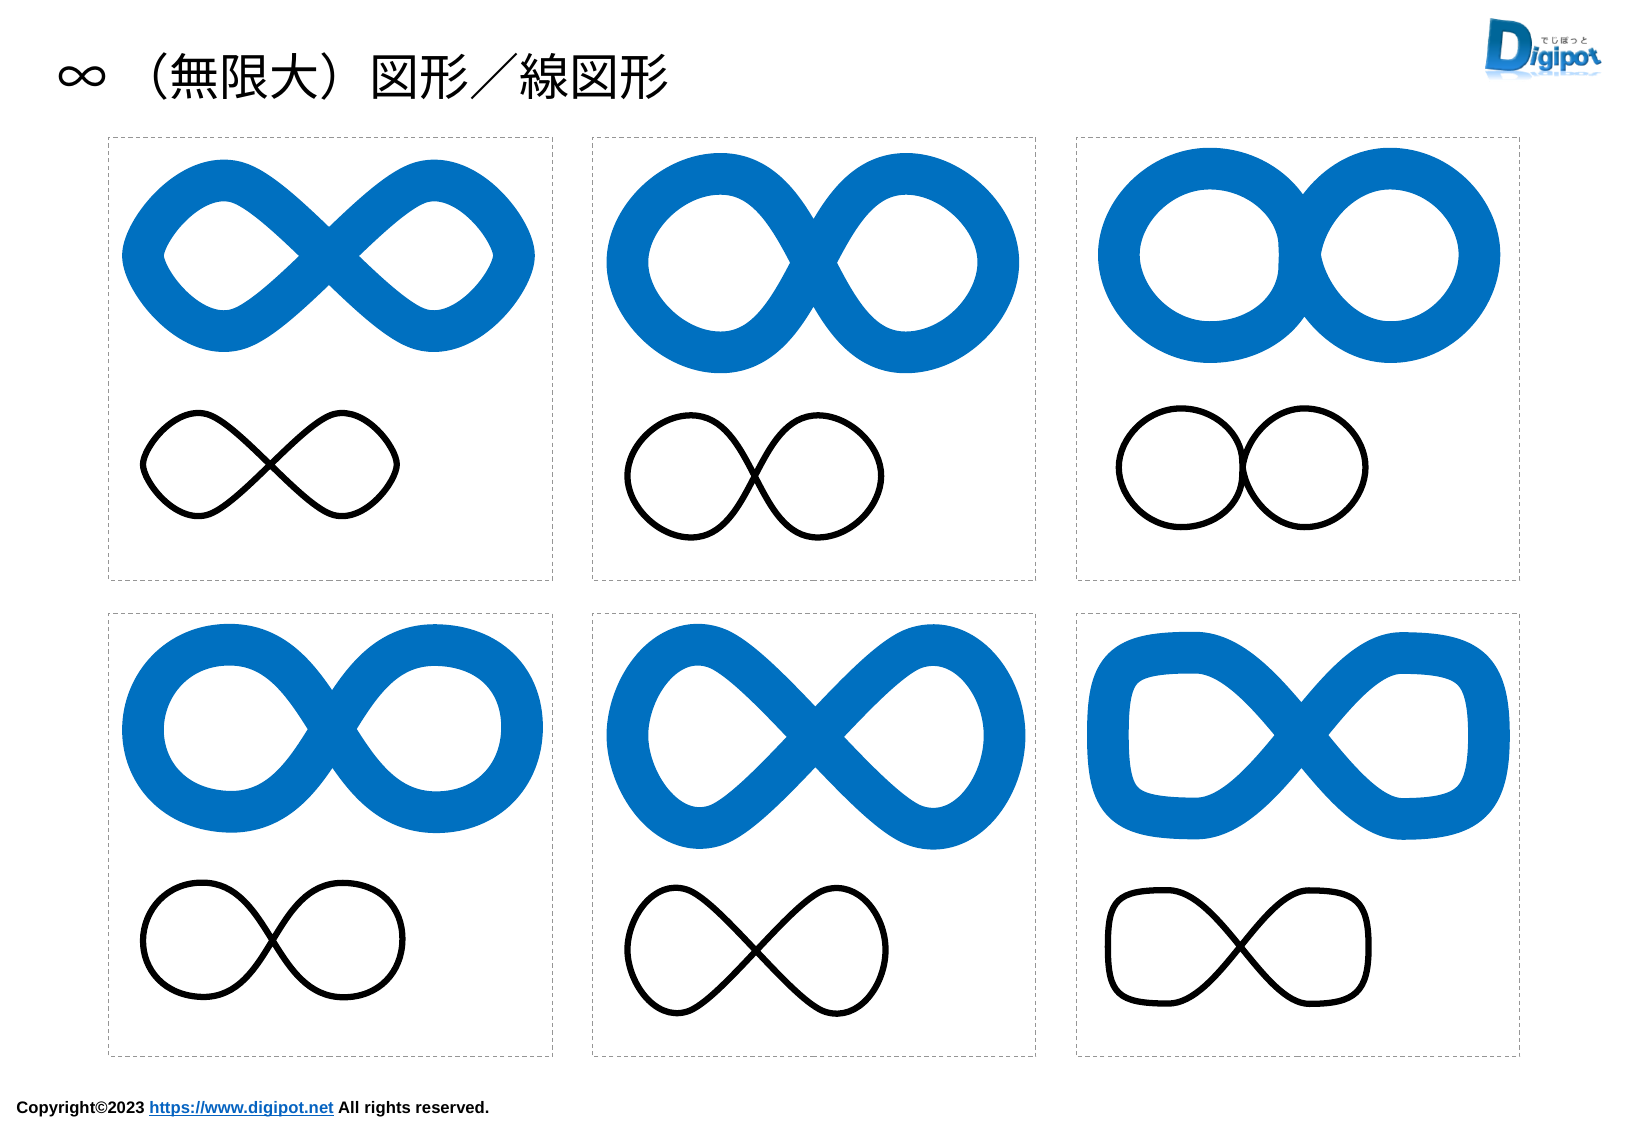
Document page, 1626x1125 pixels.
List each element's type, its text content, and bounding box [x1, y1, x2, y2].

text_box [627, 644, 1005, 829]
text_box ∞（無限大）図形／線図形 [42, 38, 685, 113]
text_box [143, 882, 403, 998]
text_box [1107, 652, 1489, 819]
picture [1485, 18, 1602, 82]
text_box [627, 173, 999, 353]
text_box [1118, 408, 1366, 528]
text_box [627, 415, 882, 538]
text_box [1107, 890, 1369, 1004]
text_box [1118, 168, 1480, 343]
text_box [142, 644, 523, 813]
text_box [627, 887, 886, 1014]
text_box [142, 412, 397, 517]
text_box [142, 180, 514, 332]
